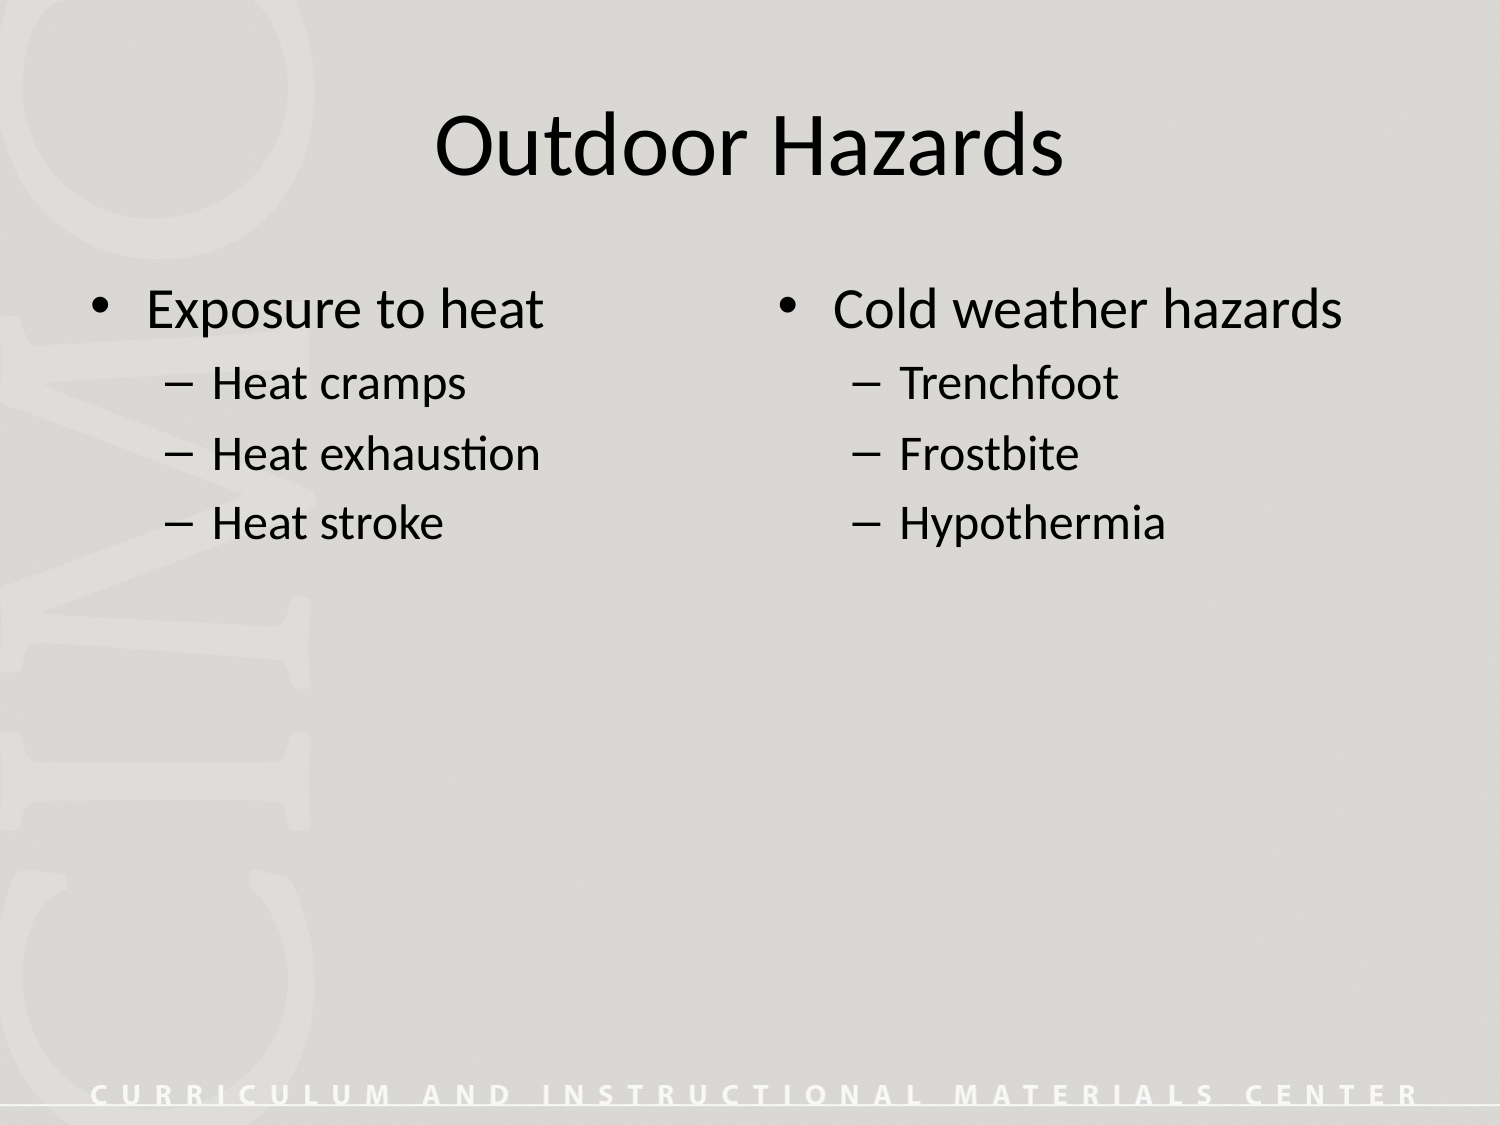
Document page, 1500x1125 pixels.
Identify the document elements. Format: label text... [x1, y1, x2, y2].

list Exposure to heat Heat cramps Heat exhaustion Heat stroke [75, 262, 738, 1005]
title Outdoor Hazards [75, 45, 1425, 233]
list Cold weather hazards Trenchfoot Frostbite Hypothermia [762, 262, 1425, 1005]
